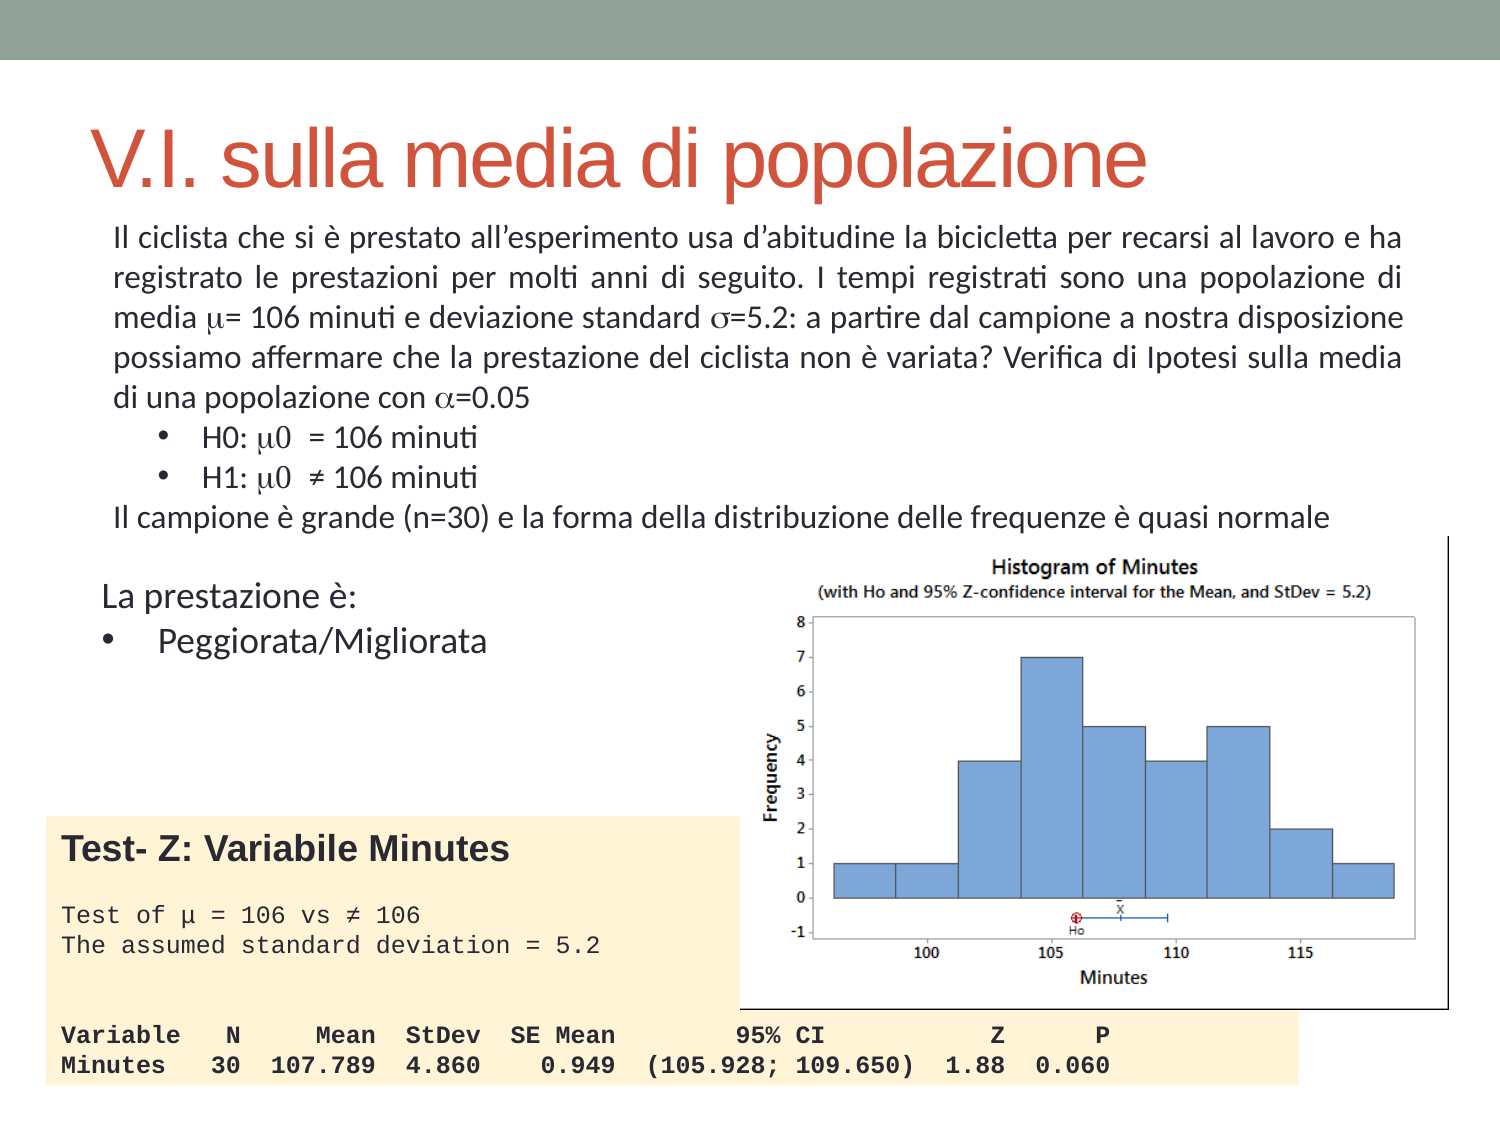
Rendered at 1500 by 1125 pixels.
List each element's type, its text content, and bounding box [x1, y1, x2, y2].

text_box Test- Z: Variabile Minutes Test of μ = 106 vs ≠ 106 The assumed standard deviation = 5.2 Variable N Mean StDev SE Mean 95% CI Z P Minutes 30 107.789 4.860 0.949 (105.928; 109.650) 1.88 0.060 [46, 816, 1299, 1086]
text_box La prestazione è: Peggiorata/Migliorata [86, 563, 701, 668]
text_box Il ciclista che si è prestato all’esperimento usa d’abitudine la bicicletta per recarsi al lavoro e ha registrato le prestazioni per molti anni di seguito. I tempi registrati sono una popolazione di media m= 106 minuti e deviazione standard s=5.2: a partire dal campione a nostra disposizione possiamo affermare che la prestazione del ciclista non è variata? Verifica di Ipotesi sulla media di una popolazione con a=0.05 H0: m0 = 106 minuti H1: m0 ≠ 106 minuti Il campione è grande (n=30) e la forma della distribuzione delle frequenze è quasi normale [98, 208, 1420, 543]
title V.I. sulla media di popolazione [75, 92, 1425, 216]
picture [739, 536, 1450, 1010]
